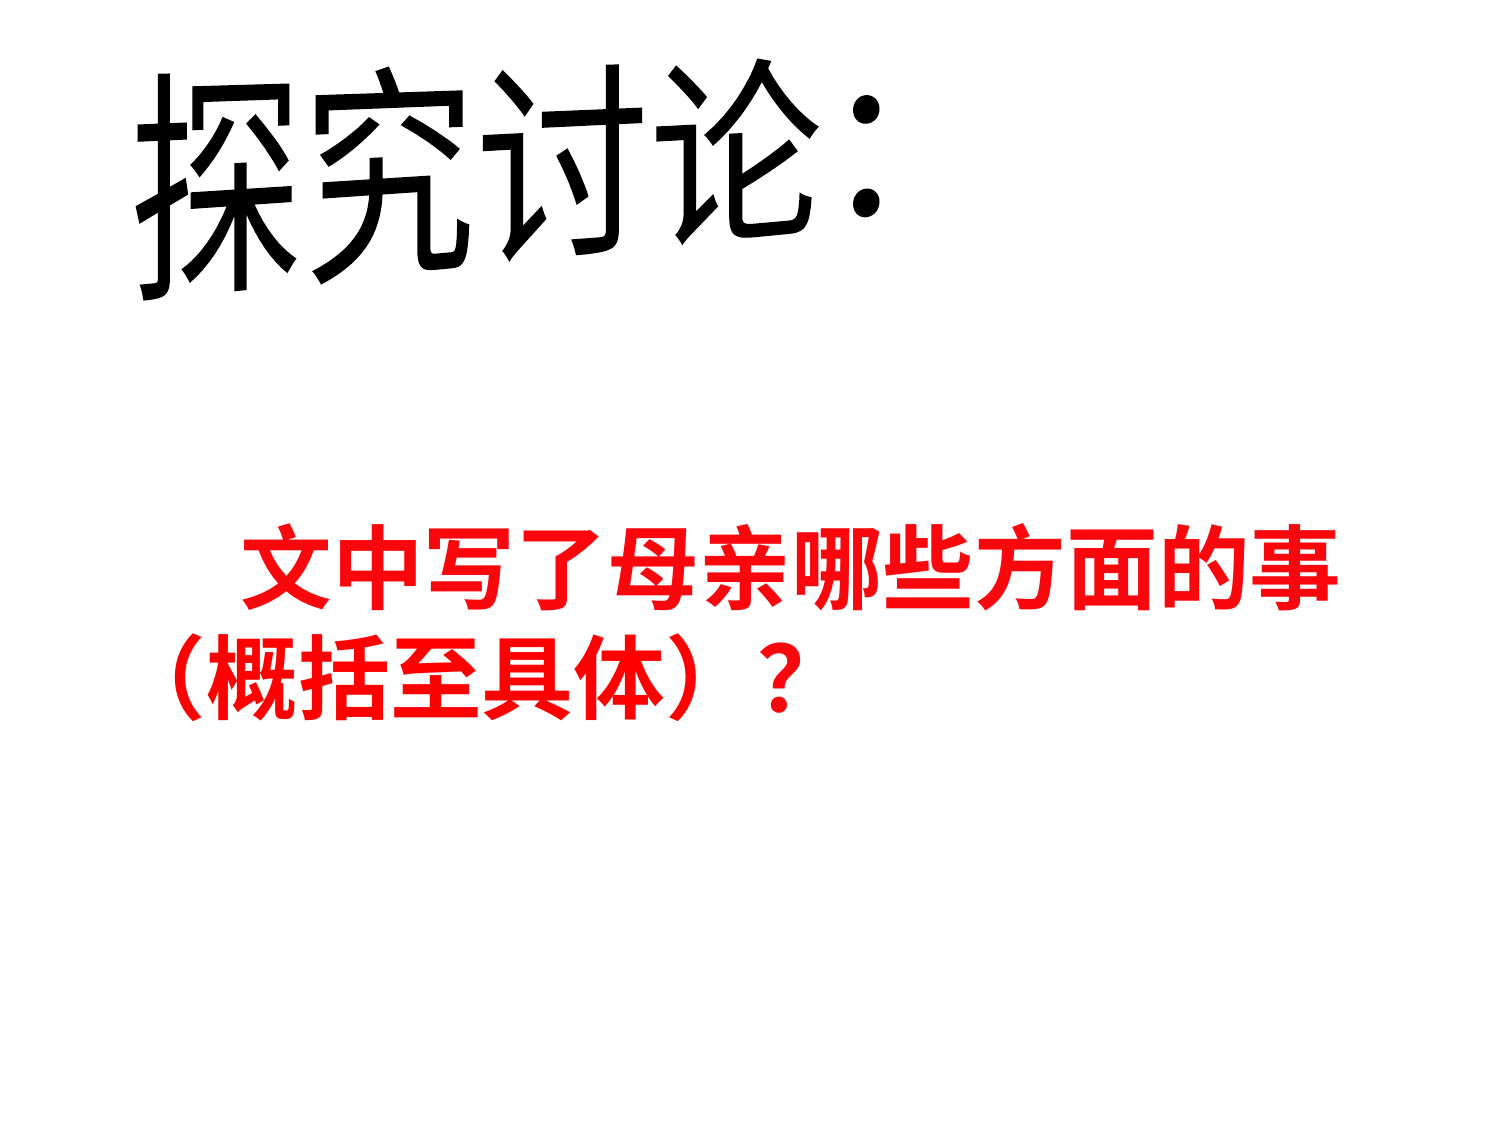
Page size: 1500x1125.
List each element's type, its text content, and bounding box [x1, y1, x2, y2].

text_box 文中写了母亲哪些方面的事（概括至具体）？ [100, 503, 1500, 783]
